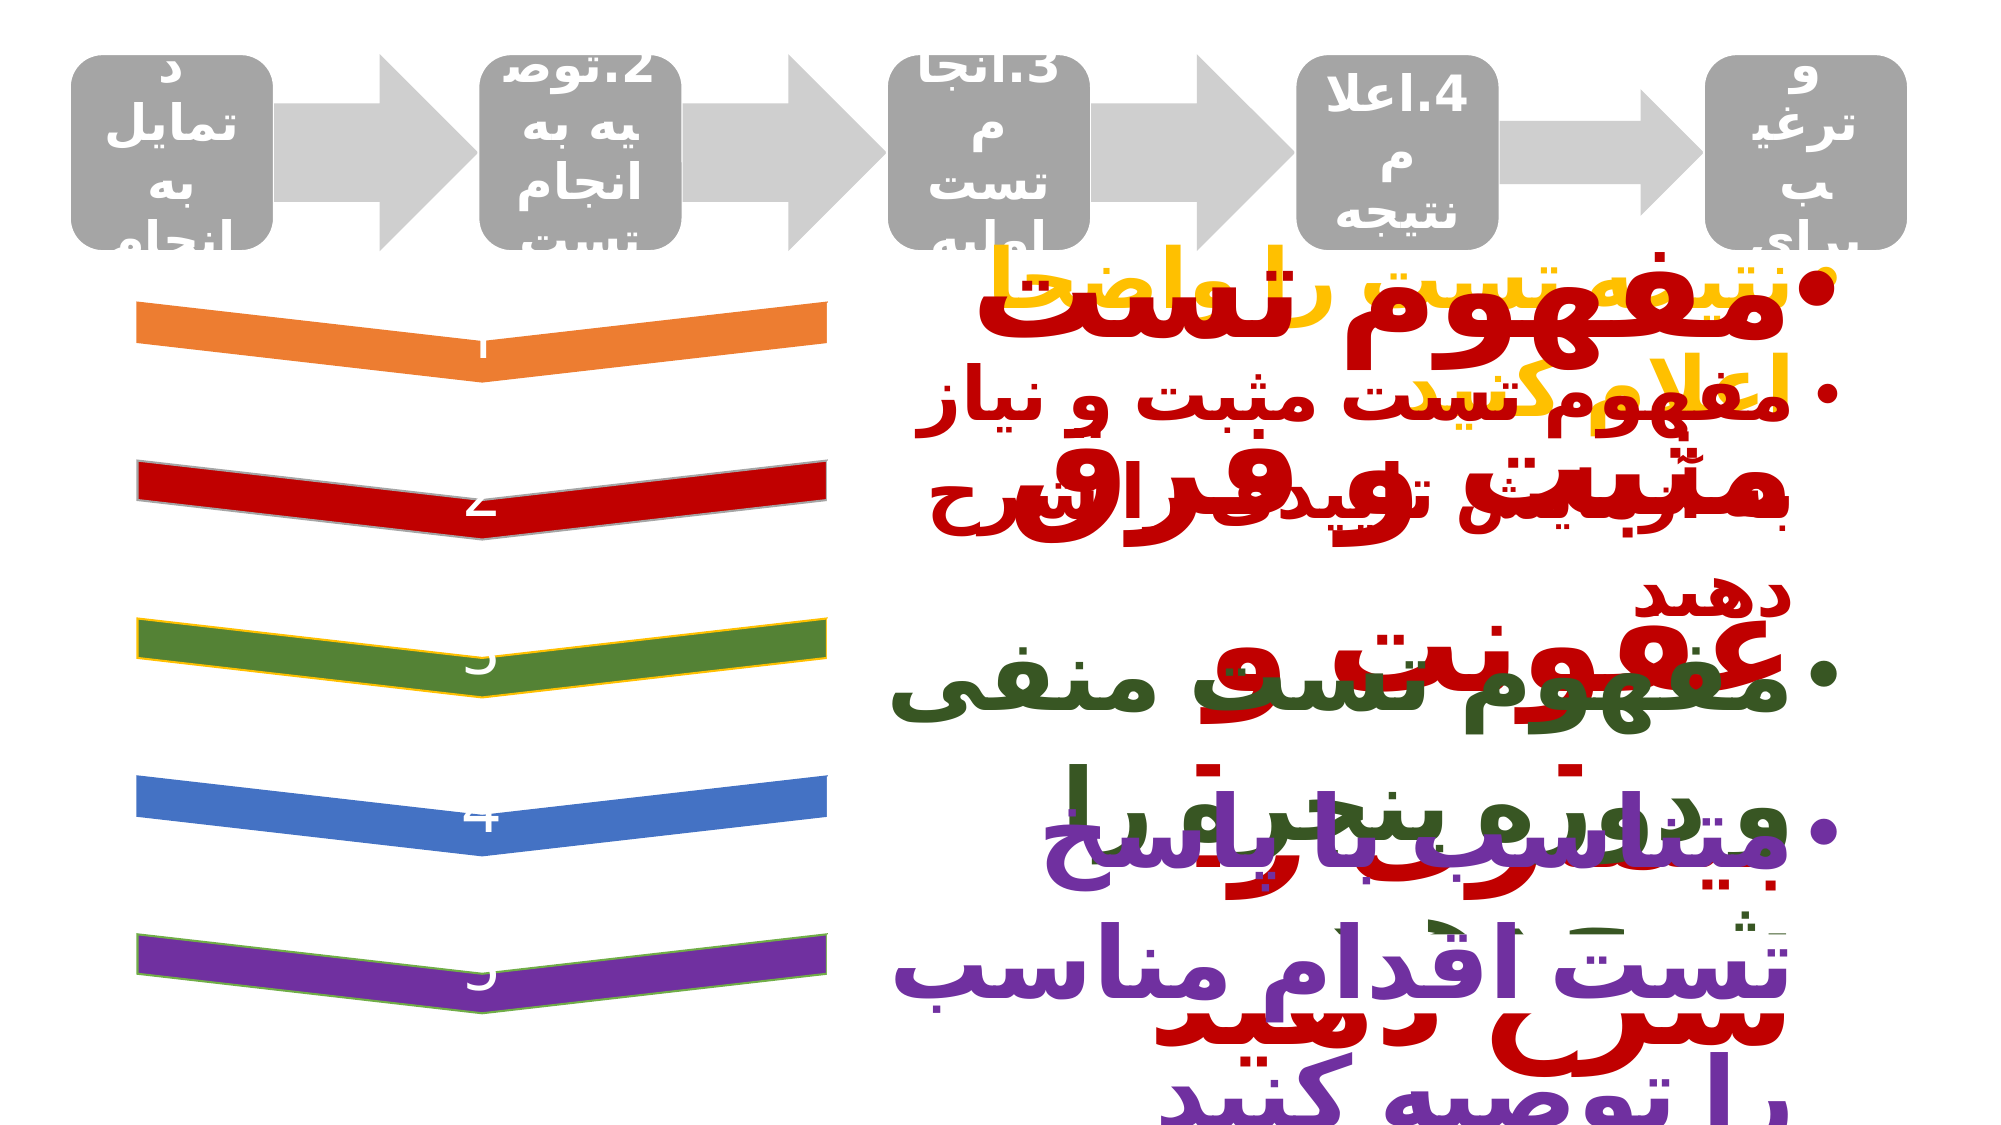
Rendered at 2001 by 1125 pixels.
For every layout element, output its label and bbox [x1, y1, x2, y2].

list [137, 302, 1861, 1014]
text_box [69, 54, 1909, 252]
